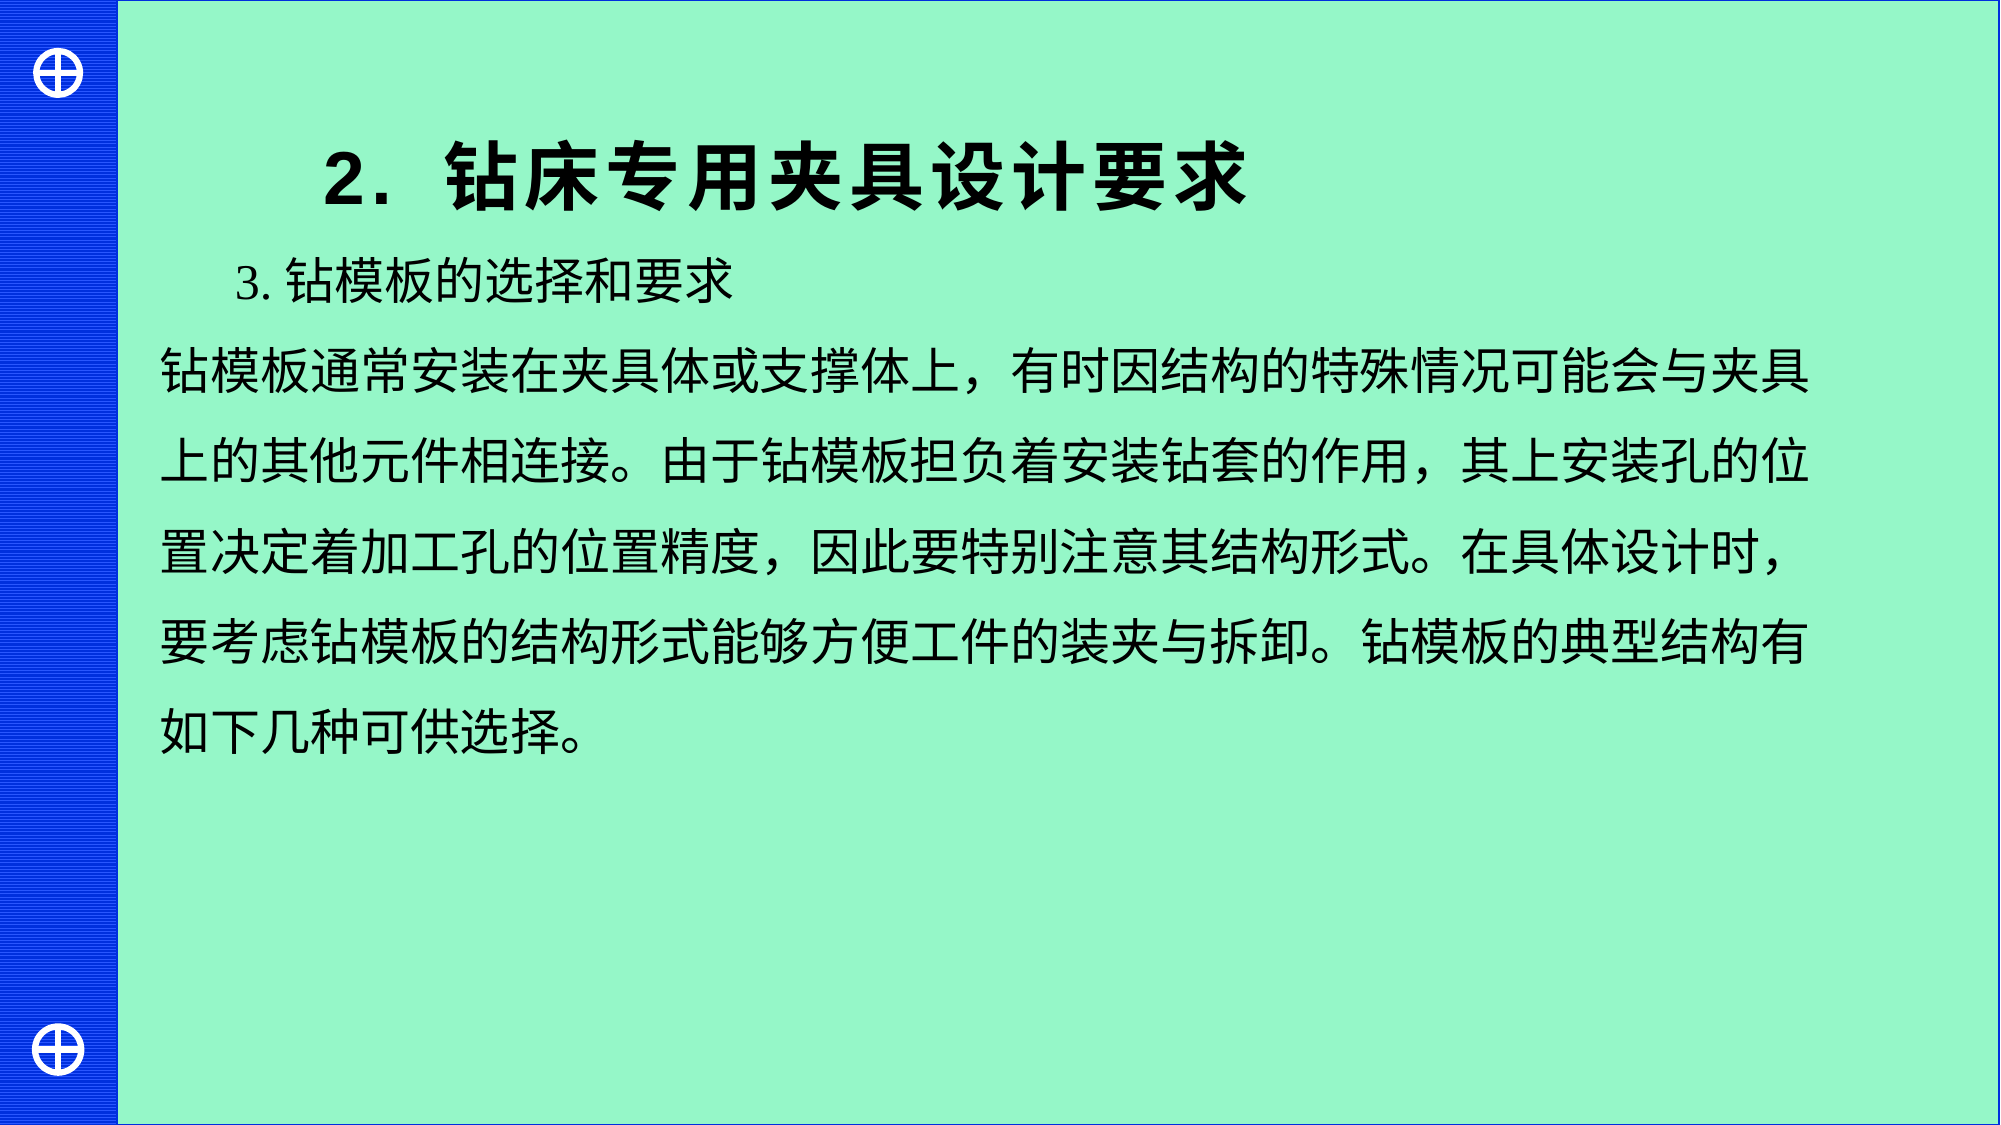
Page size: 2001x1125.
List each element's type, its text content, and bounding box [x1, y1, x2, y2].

text_box 3.钻模板的选择和要求 钻模板通常安装在夹具体或支撑体上，有时因结构的特殊情况可能会与夹具上的其他元件相连接。由于钻模板担负着安装钻套的作用，其上安装孔的位置决定着加工孔的位置精度，因此要特别注意其结构形式。在具体设计时，要考虑钻模板的结构形式能够方便工件的装夹与拆卸。钻模板的典型结构有如下几种可供选择。 [145, 212, 1853, 828]
text_box 2. 钻床专用夹具设计要求 [173, 106, 1462, 212]
